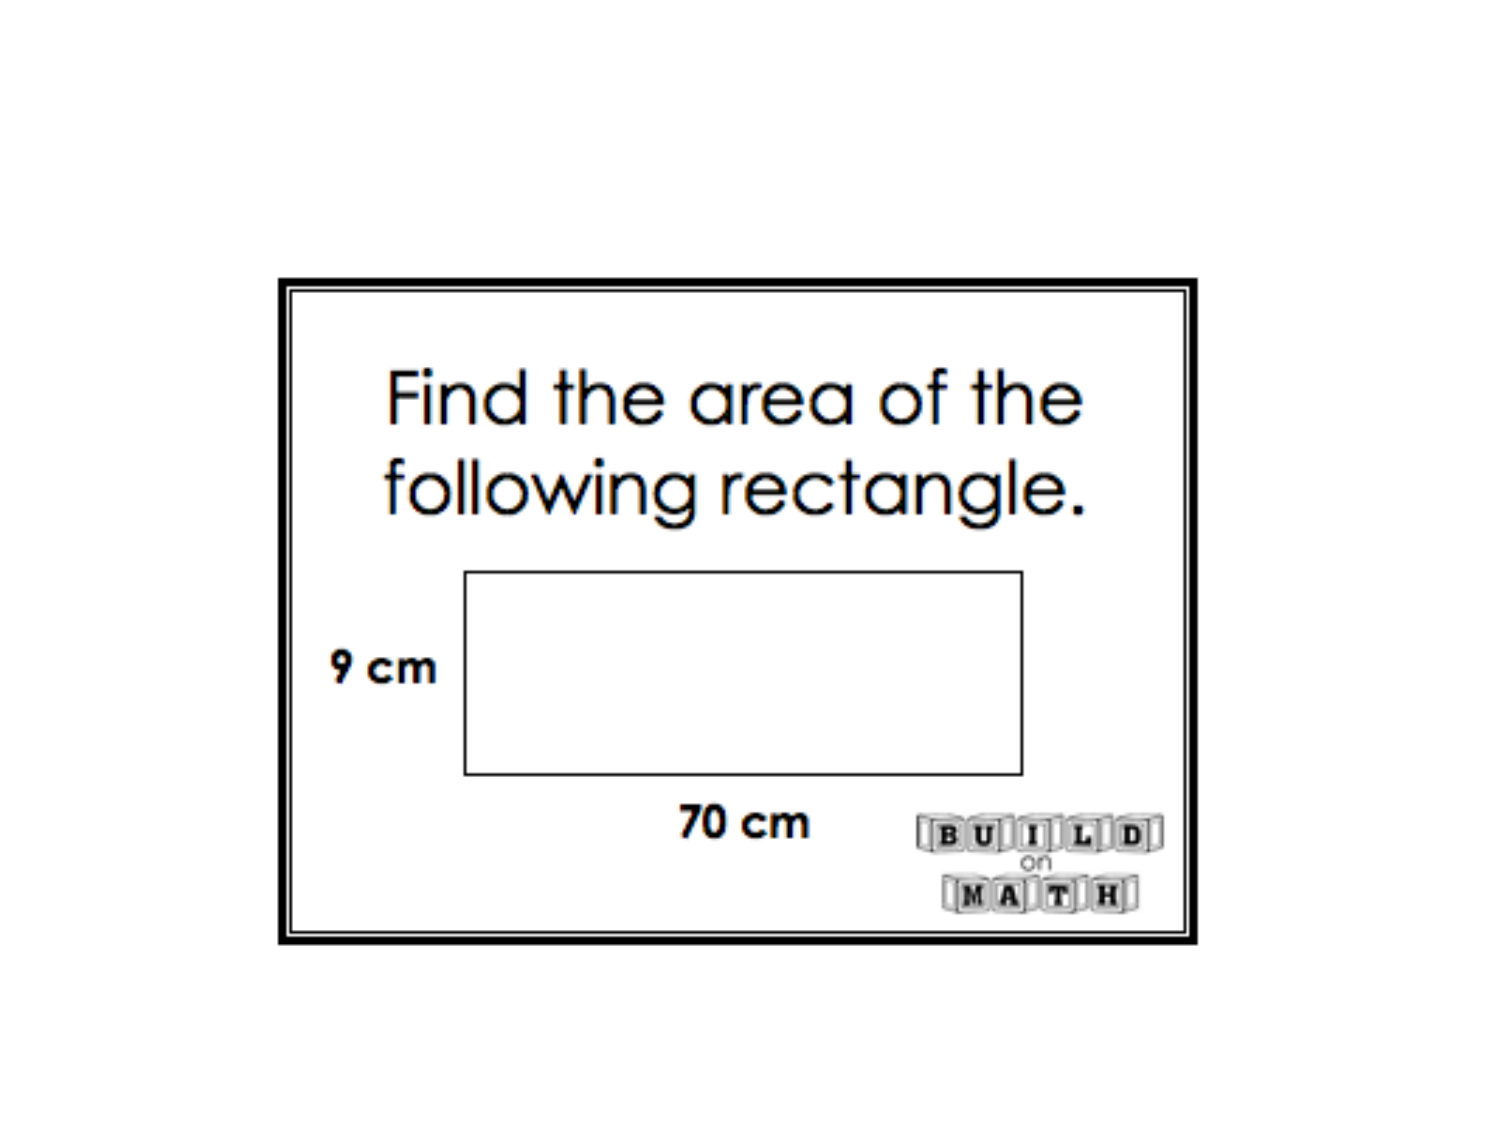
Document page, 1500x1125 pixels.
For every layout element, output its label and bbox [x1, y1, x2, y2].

list [74, 262, 1426, 1006]
